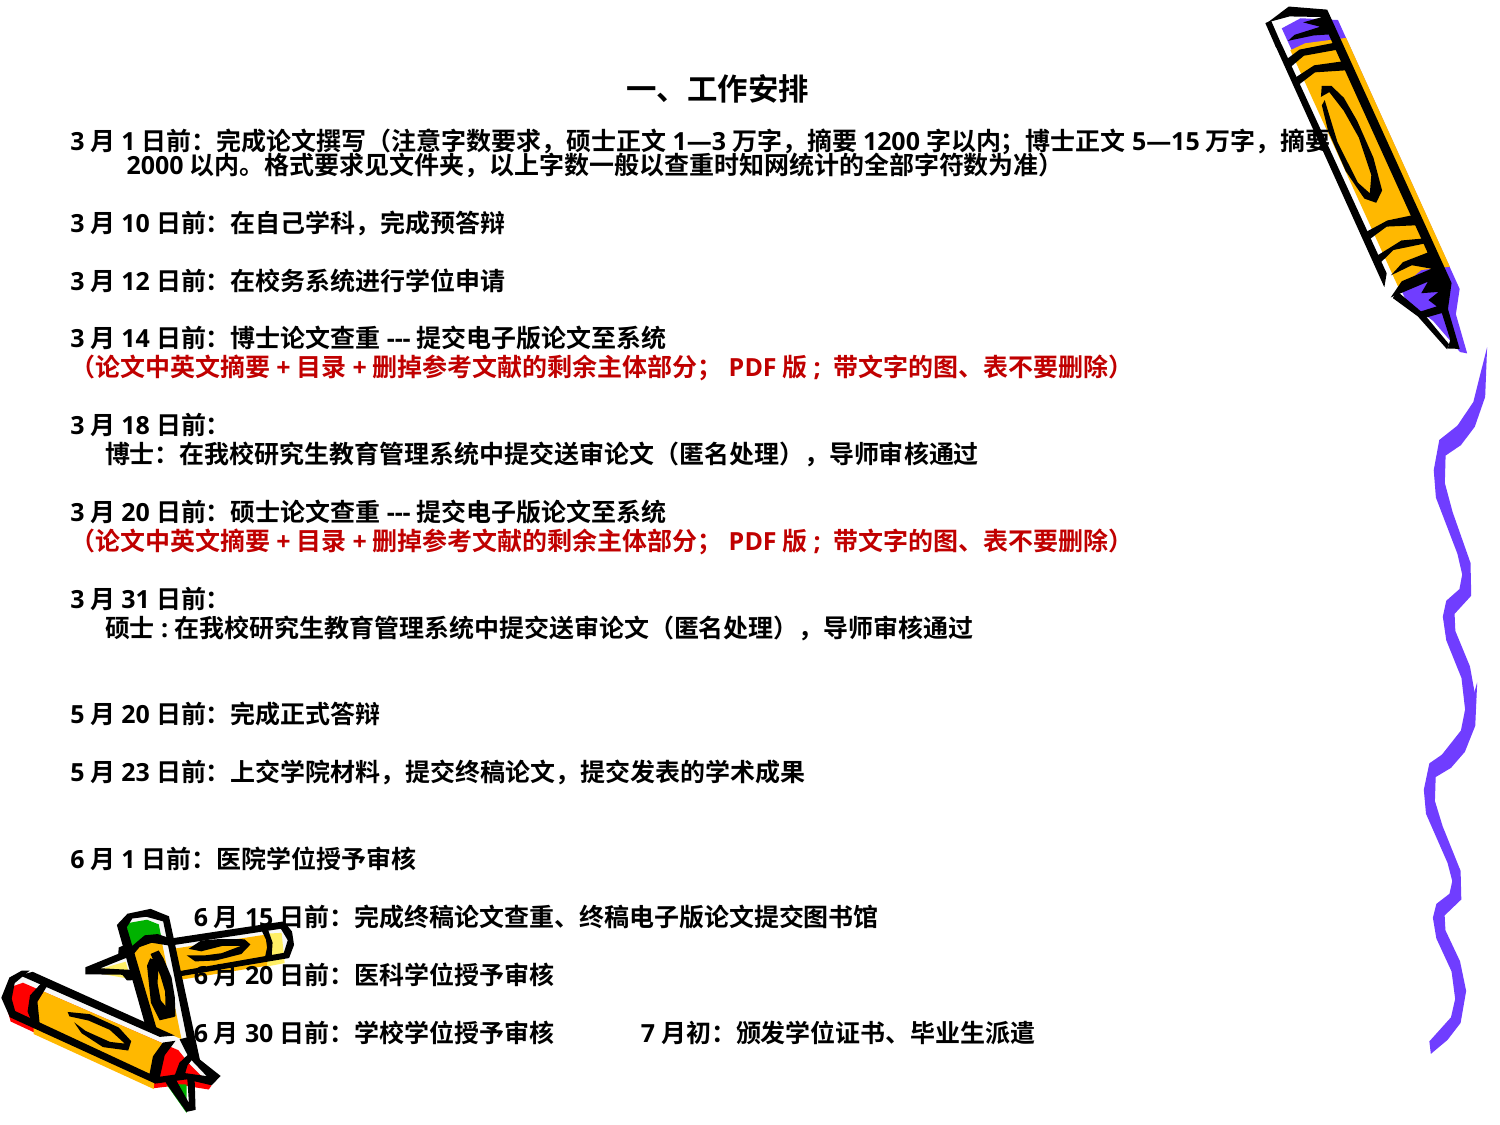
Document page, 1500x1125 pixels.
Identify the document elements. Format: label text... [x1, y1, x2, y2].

list 3月1日前：完成论文撰写（注意字数要求，硕士正文1—3万字，摘要1200字以内；博士正文5—15万字，摘要2000以内。格式要求见文件夹，以上字数一般以查重时知网统计的全部字符数为准） 3月10日前：在自己学科，完成预答辩 3月12日前：在校务系统进行学位申请 3月14日前：博士论文查重---提交电子版论文至系统 （论文中英文摘要+目录+删掉参考文献的剩余主体部分；PDF版; 带文字的图、表不要删除） 3月18日前： 博士：在我校研究生教育管理系统中提交送审论文（匿名处理），导师审核通过 3月20日前：硕士论文查重---提交电子版论文至系统 （论文中英文摘要+目录+删掉参考文献的剩余主体部分；PDF版; 带文字的图、表不要删除） 3月31日前： 硕士:在我校研究生教育管理系统中提交送审论文（匿名处理），导师审核通过 5月20日前：完成正式答辩 5月23日前：上交学院材料，提交终稿论文，提交发表的学术成果 6月1日前：医院学位授予审核 6月15日前：完成终稿论文查重、终稿电子版论文提交图书馆 6月20日前：医科学位授予审核 6月30日前：学校学位授予审核 7月初：颁发学位证书、毕业生派遣 [55, 123, 1381, 1098]
title 一、工作安排 [74, 62, 1361, 115]
